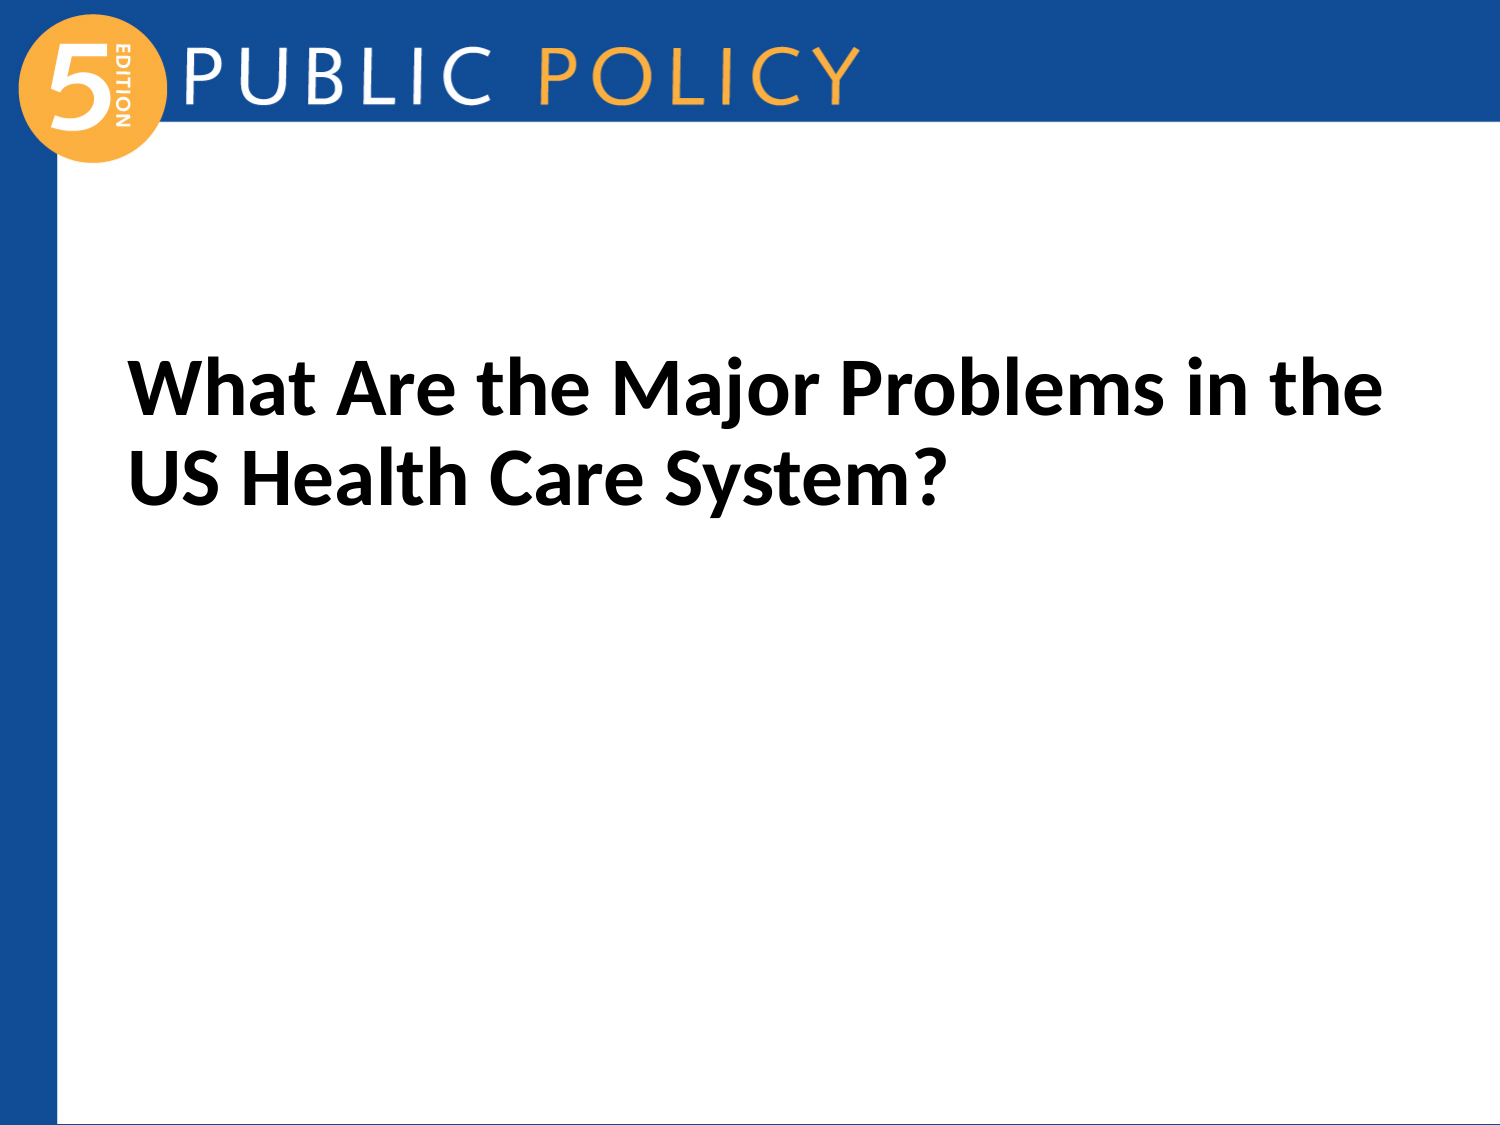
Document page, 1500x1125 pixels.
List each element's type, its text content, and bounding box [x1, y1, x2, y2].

title What Are the Major Problems in the US Health Care System? [112, 324, 1469, 543]
picture [0, 0, 1500, 1125]
